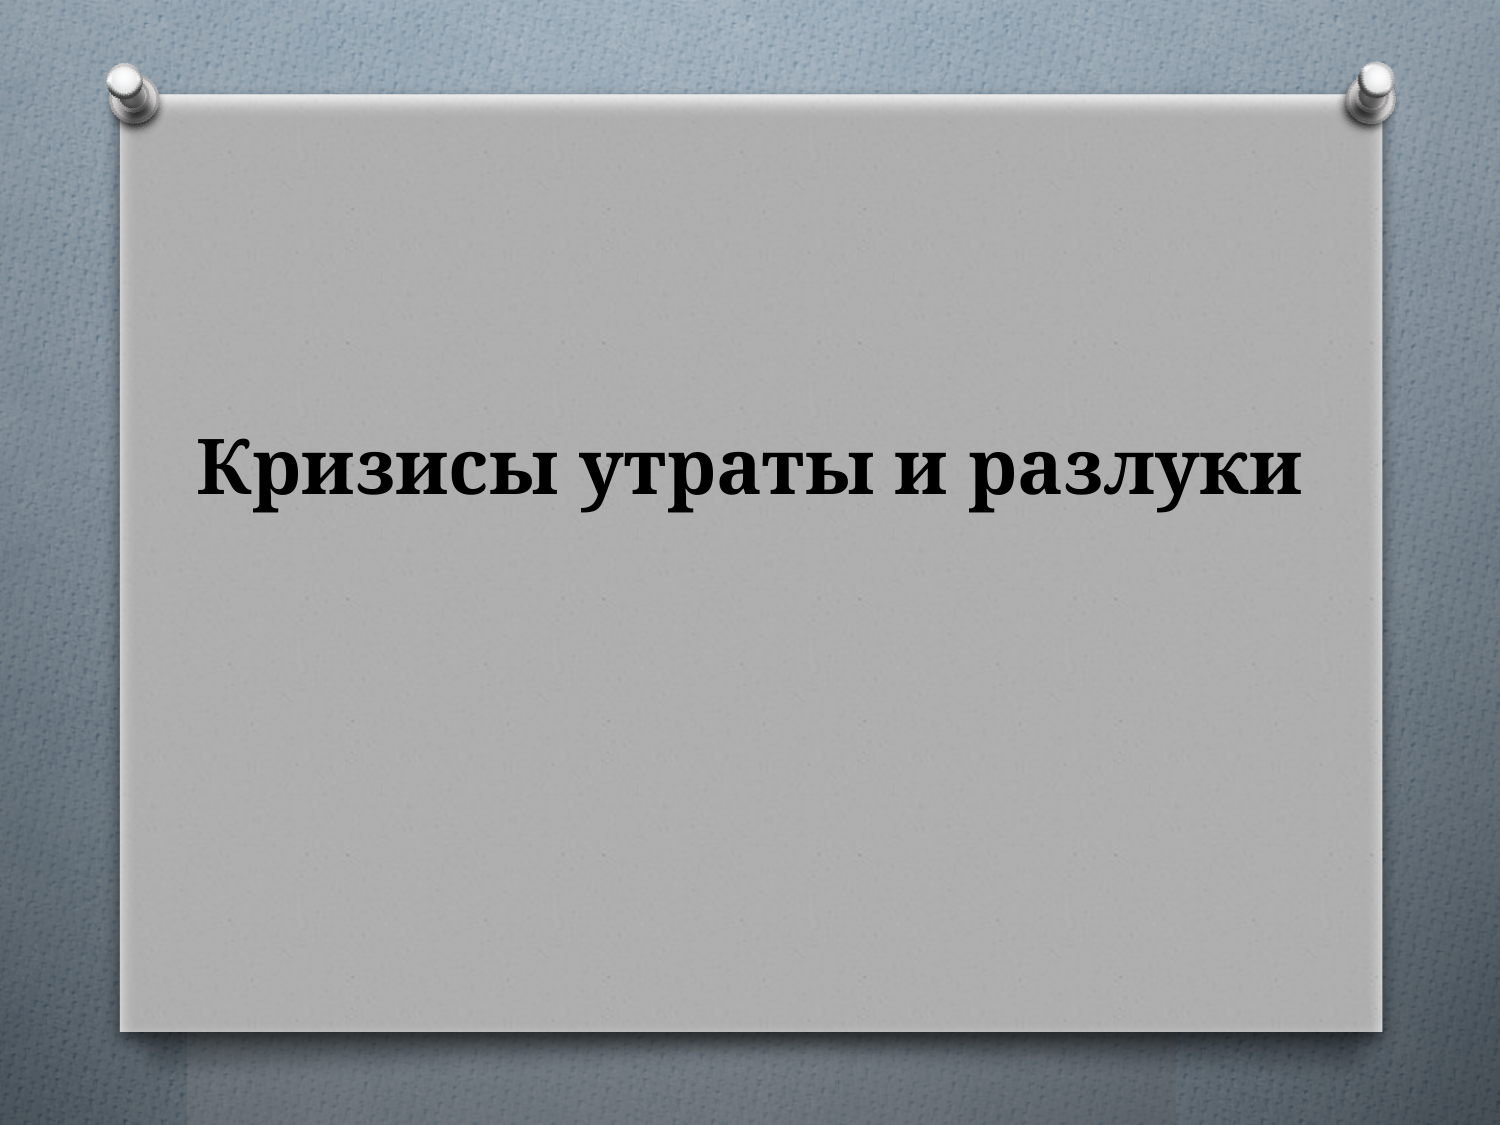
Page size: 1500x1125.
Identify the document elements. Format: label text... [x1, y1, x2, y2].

title Кризисы утраты и разлуки [178, 365, 1322, 563]
picture [75, 29, 198, 153]
picture [1317, 35, 1439, 156]
